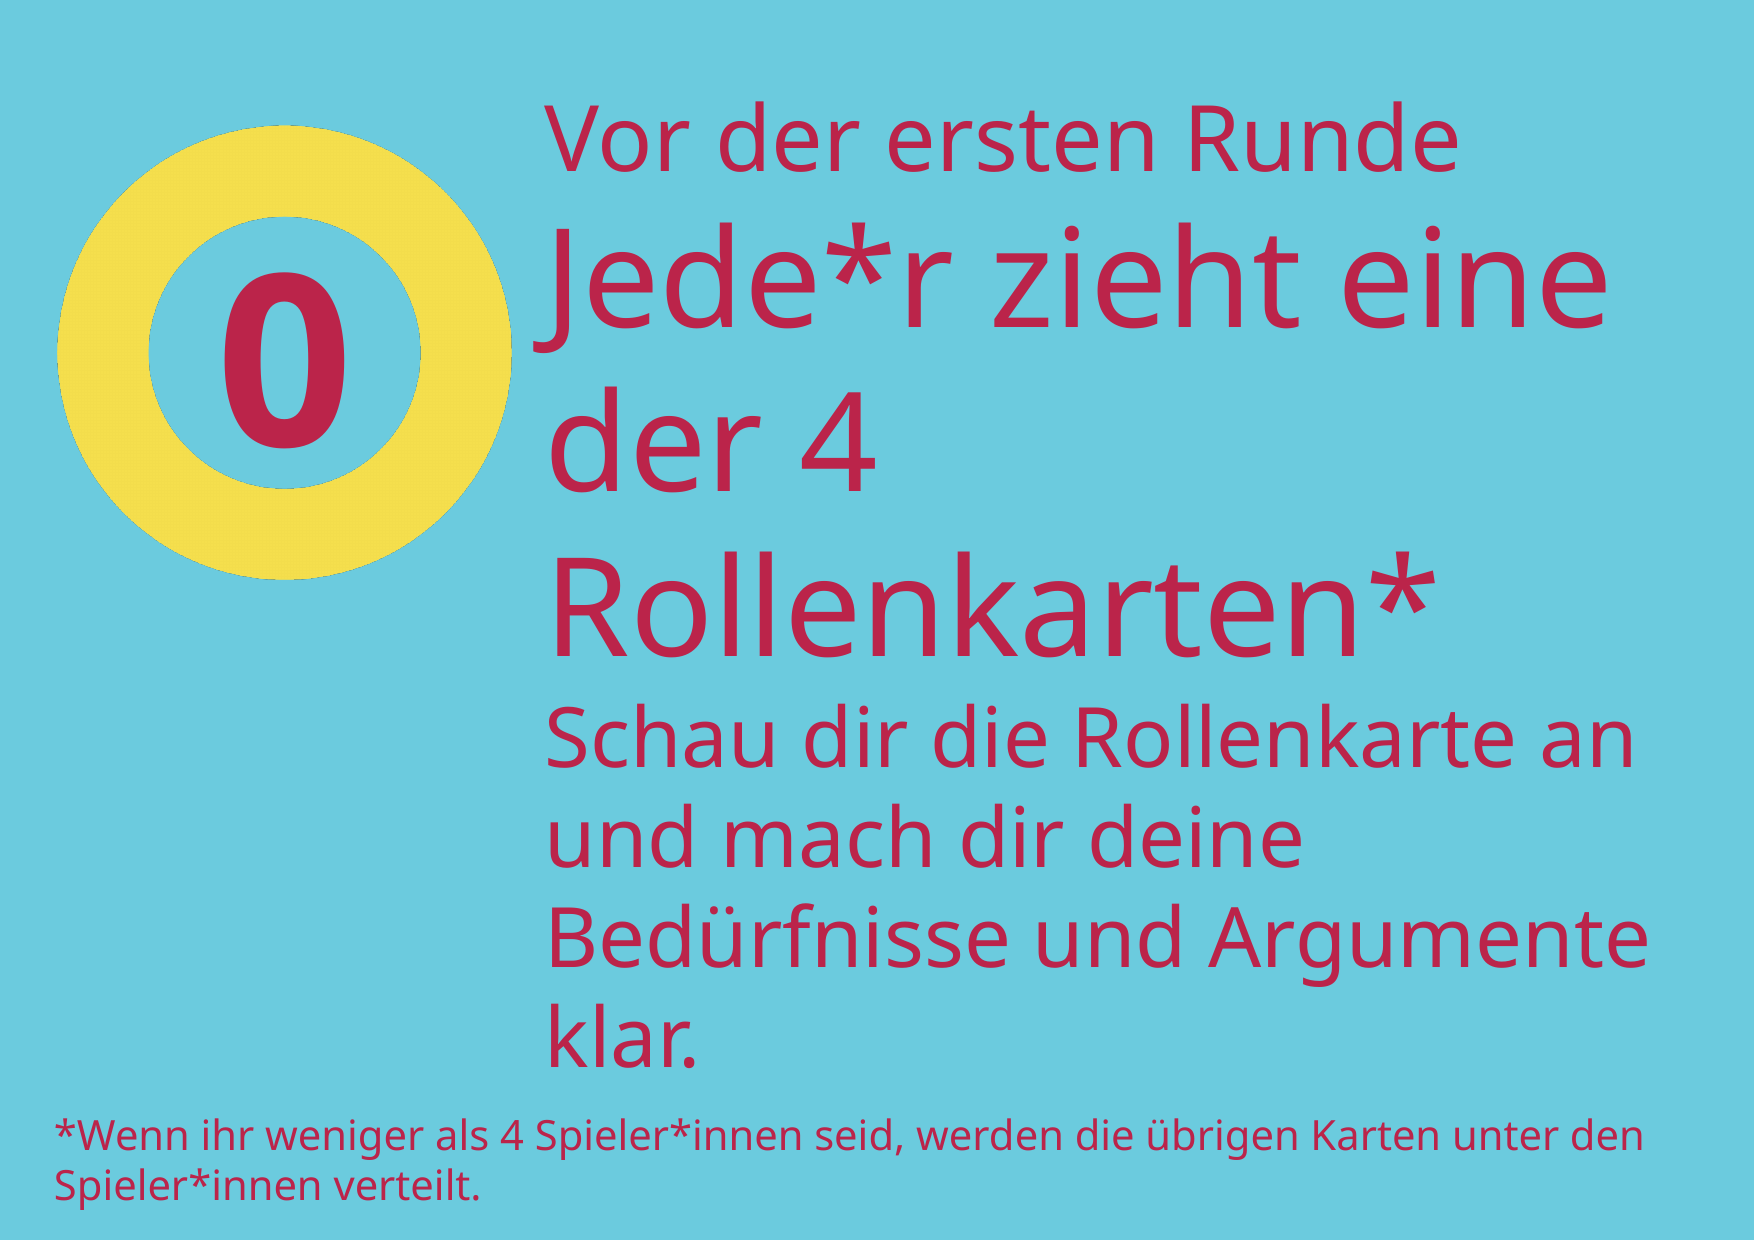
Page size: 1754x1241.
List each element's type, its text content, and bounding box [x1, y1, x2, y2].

text_box *Wenn ihr weniger als 4 Spieler*innen seid, werden die übrigen Karten unter den Spieler*innen verteilt. [39, 1101, 1754, 1217]
picture [57, 125, 512, 580]
text_box Vor der ersten Runde Jede*r zieht eine der 4 Rollenkarten* Schau dir die Rollenkarte an und mach dir deine Bedürfnisse und Argumente klar. [530, 72, 1715, 1101]
